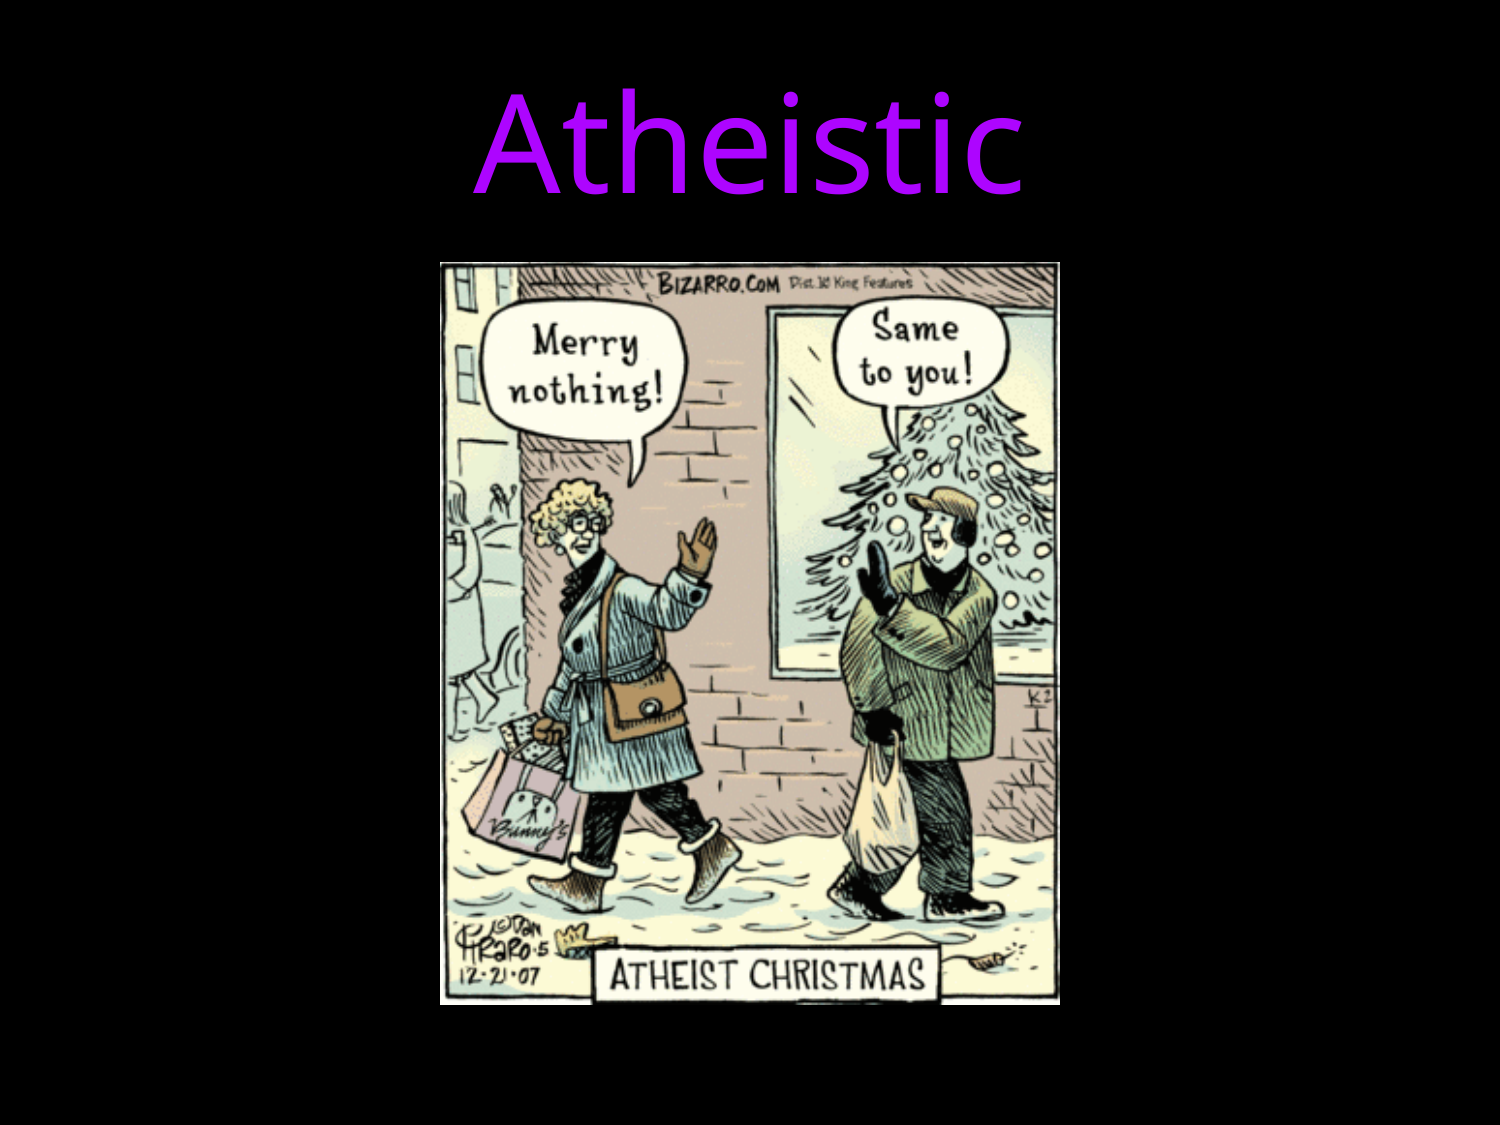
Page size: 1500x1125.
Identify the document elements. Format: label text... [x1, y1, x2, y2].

title Atheistic [75, 45, 1425, 233]
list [74, 262, 1426, 1006]
